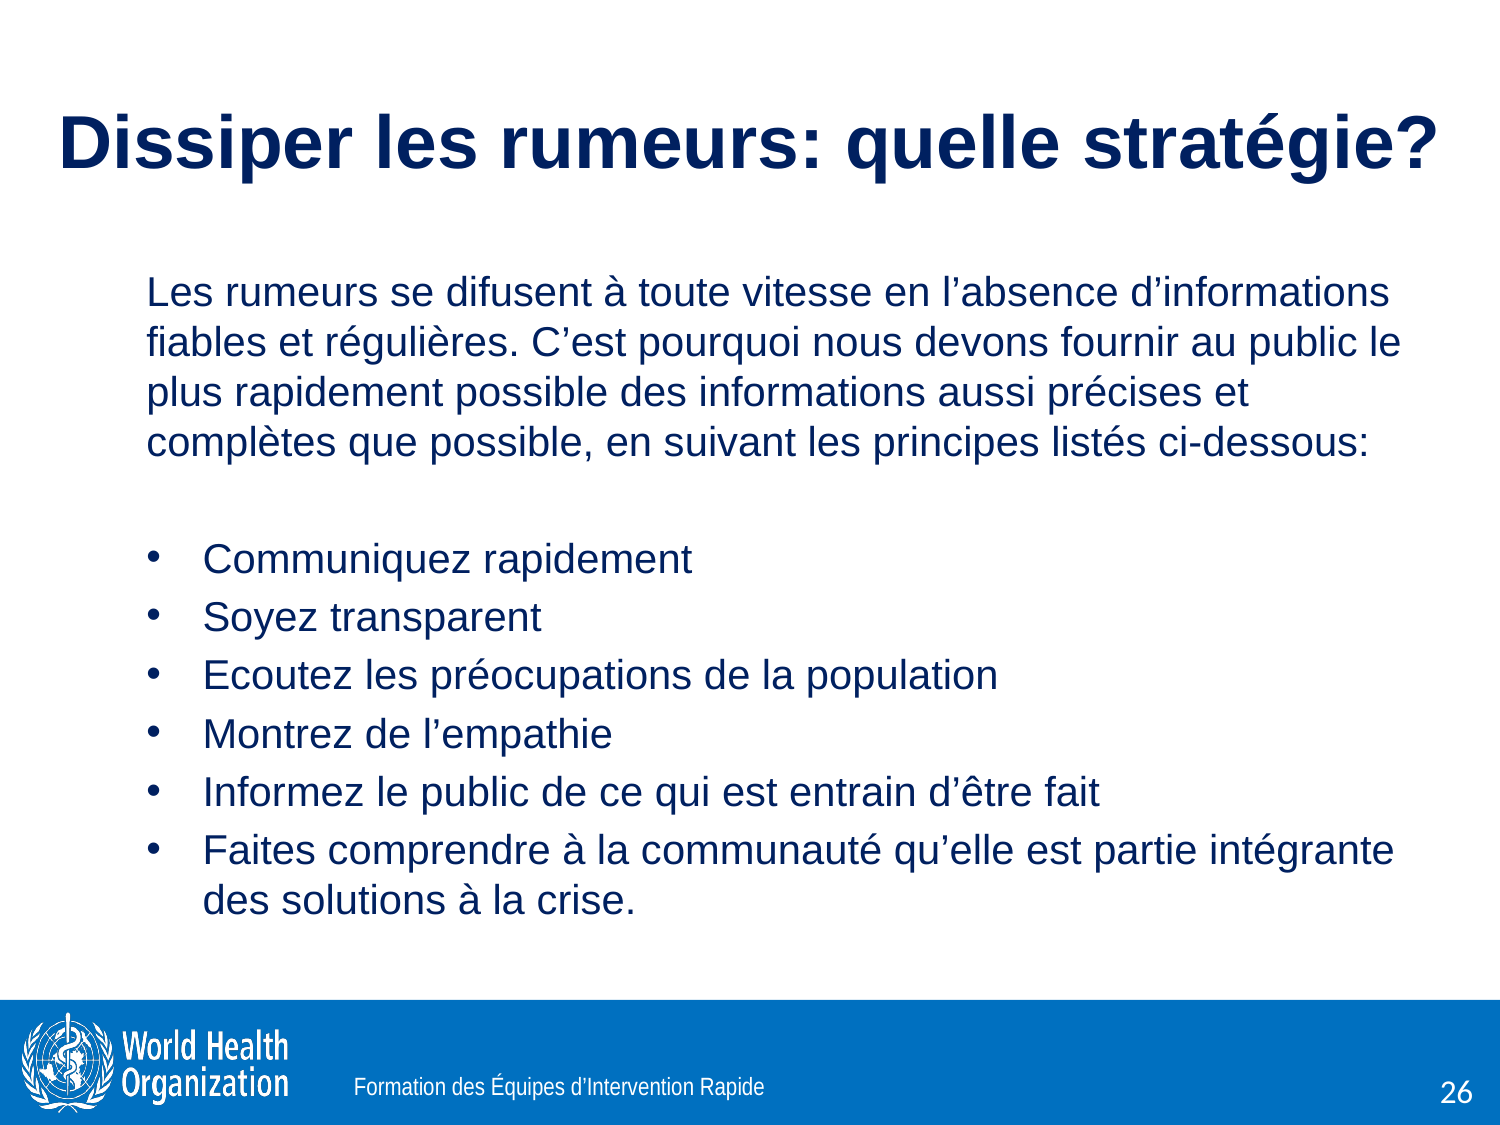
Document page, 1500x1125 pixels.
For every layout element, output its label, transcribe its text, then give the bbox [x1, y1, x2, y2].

title Dissiper les rumeurs: quelle stratégie? [0, 45, 1500, 233]
list Les rumeurs se difusent à toute vitesse en l’absence d’informations fiables et régulières. C’est pourquoi nous devons fournir au public le plus rapidement possible des informations aussi précises et complètes que possible, en suivant les principes listés ci-dessous: Communiquez rapidement Soyez transparent Ecoutez les préocupations de la population Montrez de l’empathie Informez le public de ce qui est entrain d’être fait Faites comprendre à la communauté qu’elle est partie intégrante des solutions à la crise. [75, 257, 1425, 1000]
picture [21, 1012, 288, 1113]
